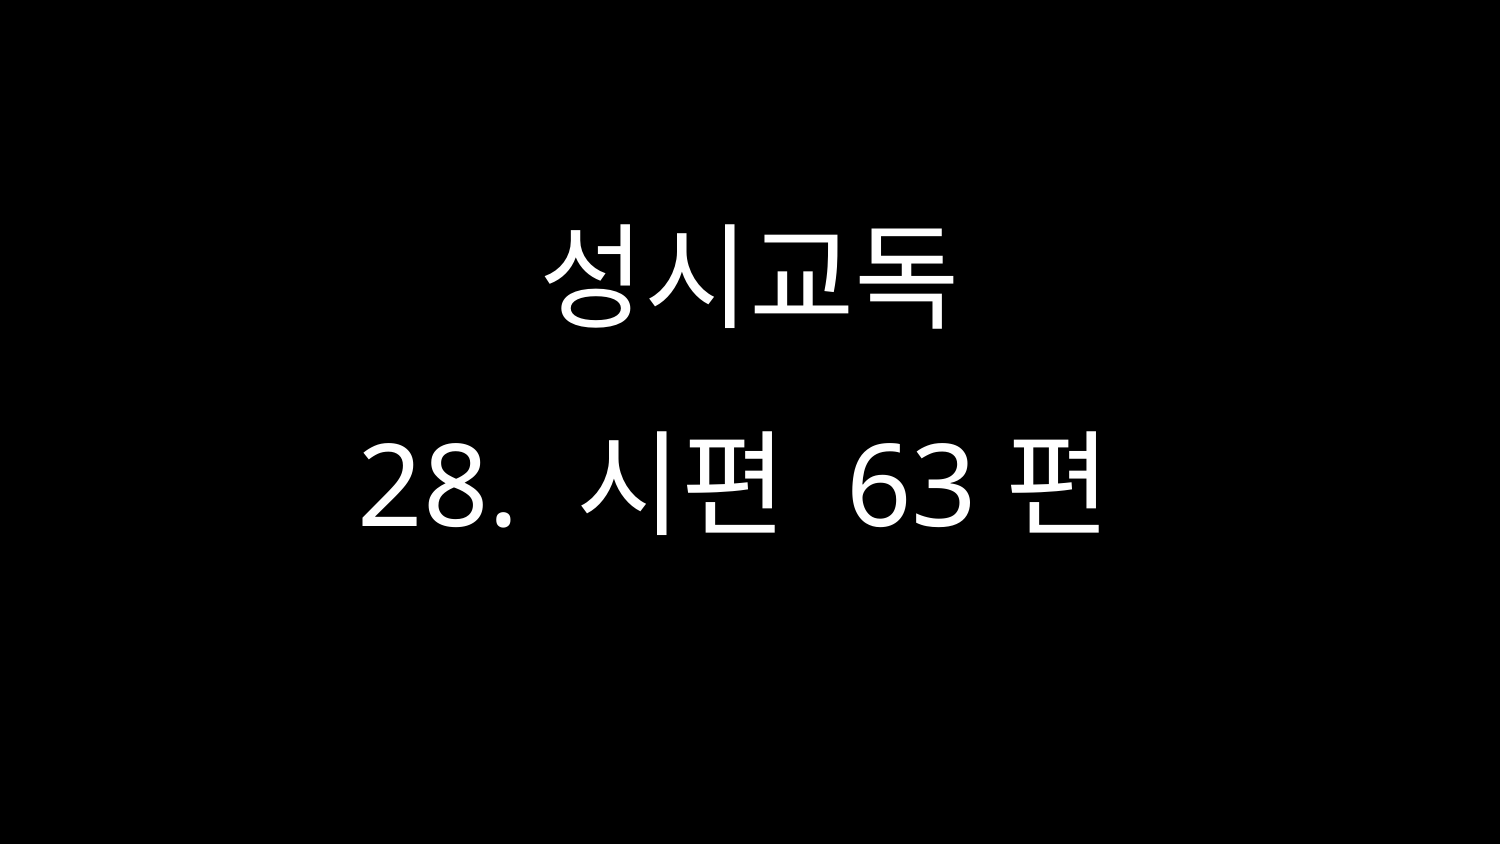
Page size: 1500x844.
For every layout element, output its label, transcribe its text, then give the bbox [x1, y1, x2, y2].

text_box 성시교독 28. 시편 63편 [0, 197, 1500, 558]
